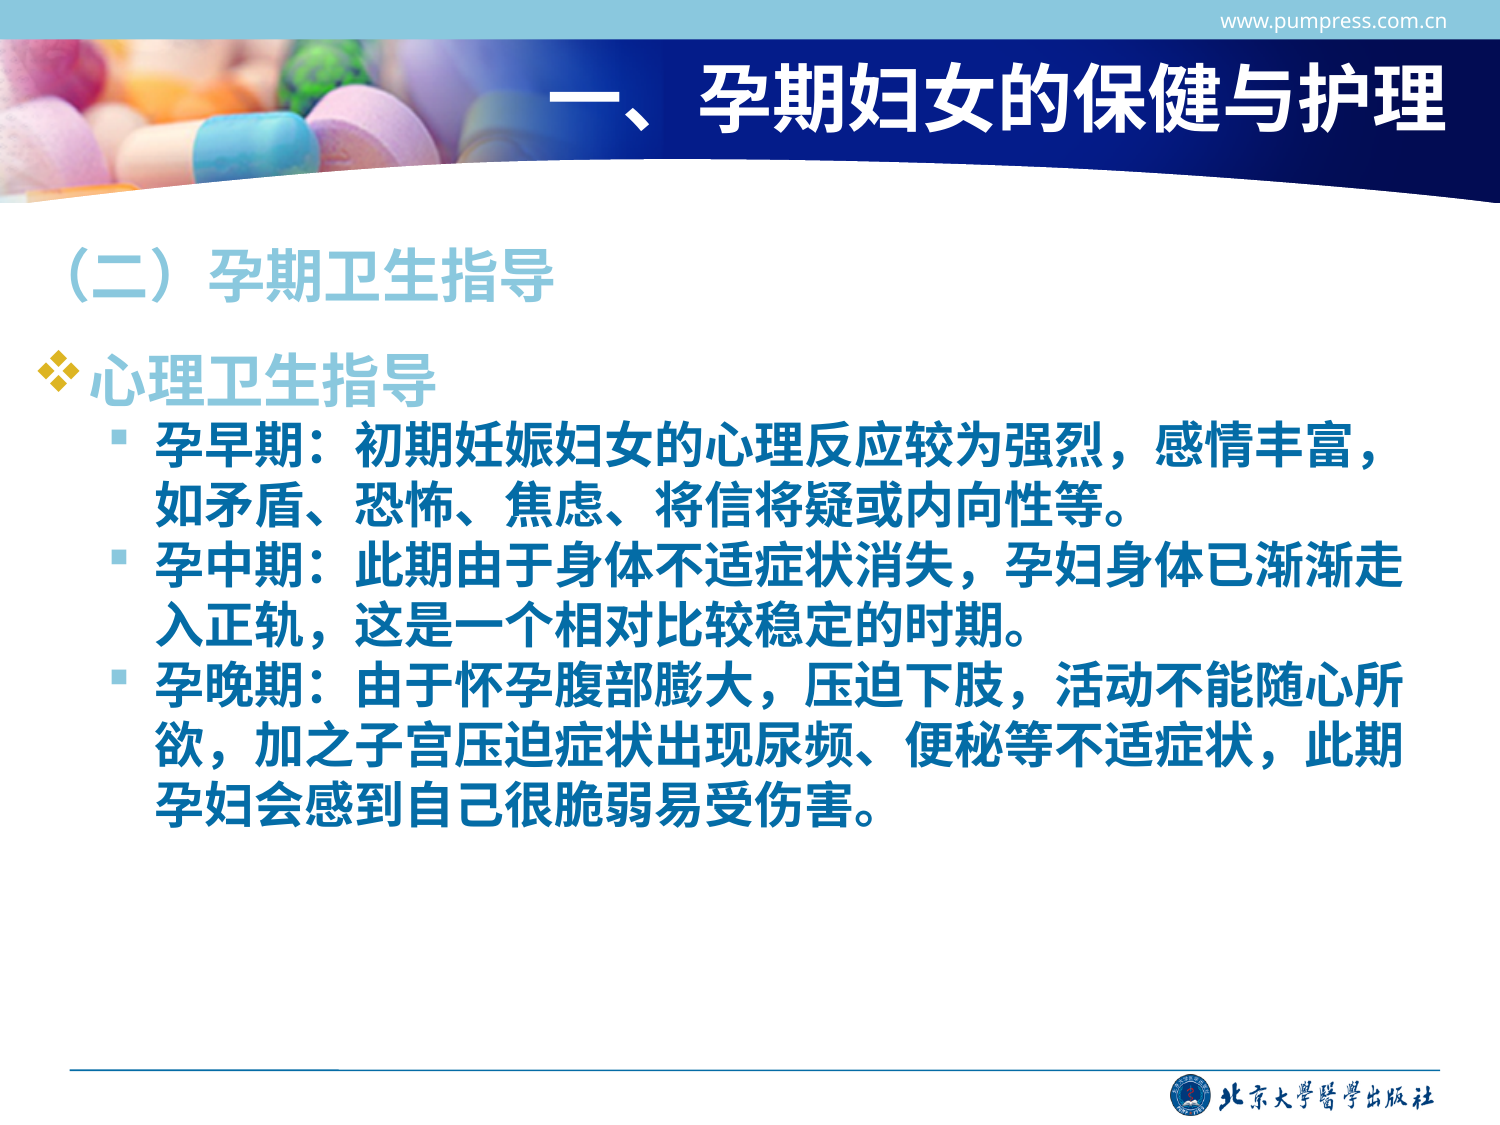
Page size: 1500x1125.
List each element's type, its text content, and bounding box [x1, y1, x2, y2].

picture [1170, 1074, 1436, 1118]
picture [0, 40, 1500, 203]
slide_number www.pumpress.com.cn [1024, 0, 1463, 38]
title 一、孕期妇女的保健与护理 [137, 49, 1463, 143]
list （二）孕期卫生指导 心理卫生指导 孕早期：初期妊娠妇女的心理反应较为强烈，感情丰富，如矛盾、恐怖、焦虑、将信将疑或内向性等。 孕中期：此期由于身体不适症状消失，孕妇身体已渐渐走入正轨，这是一个相对比较稳定的时期。 孕晚期：由于怀孕腹部膨大，压迫下肢，活动不能随心所欲，加之子宫压迫症状出现尿频、便秘等不适症状，此期孕妇会感到自己很脆弱易受伤害。 [17, 196, 1460, 1071]
